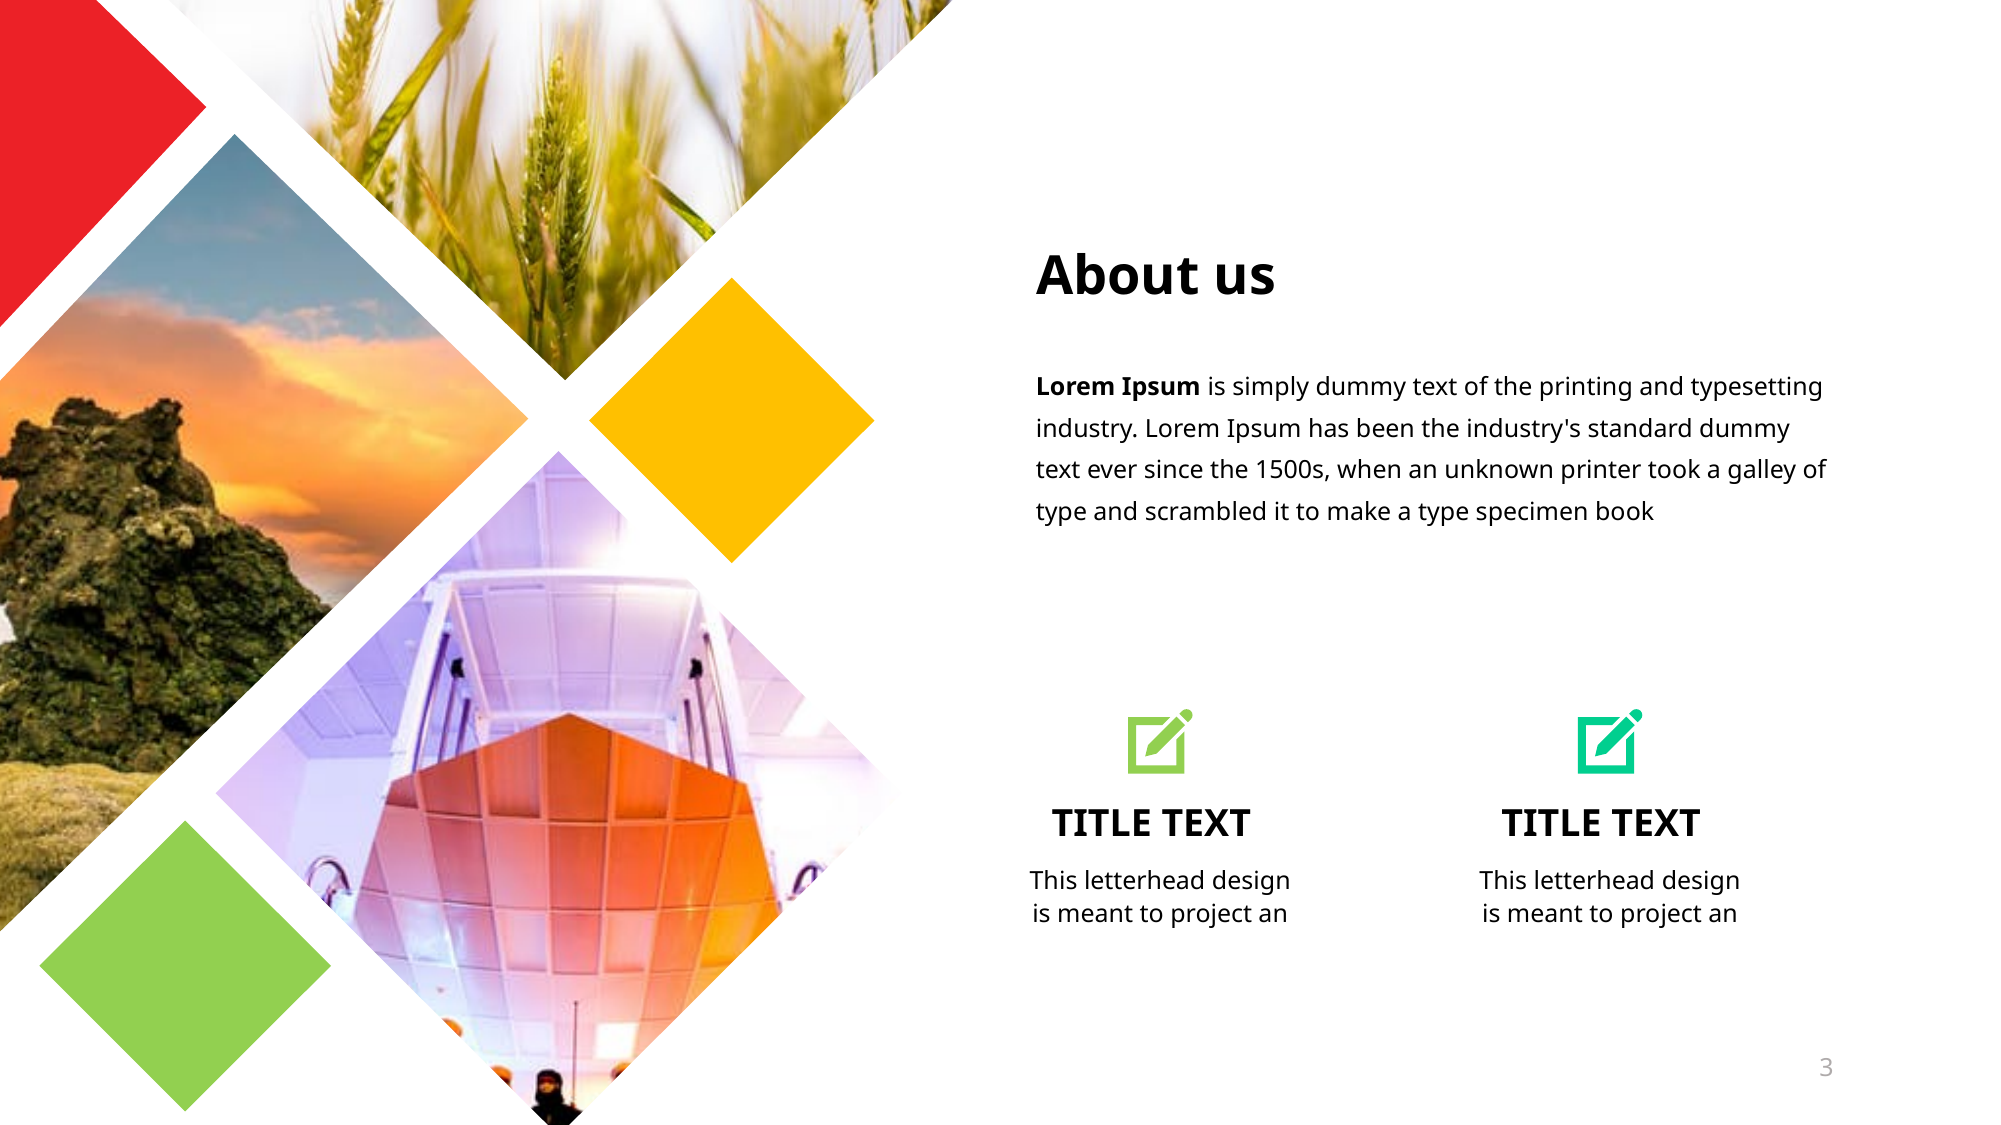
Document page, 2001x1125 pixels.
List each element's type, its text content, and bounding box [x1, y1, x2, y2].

picture [0, 0, 954, 1125]
slide_number 3 [1790, 1042, 1863, 1094]
text_box Lorem Ipsum is simply dummy text of the printing and typesetting industry. Lorem Ipsum has been the industry's standard dummy text ever since the 1500s, when an unknown printer took a galley of type and scrambled it to make a type specimen book [1021, 351, 1847, 533]
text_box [1470, 709, 1750, 929]
text_box [39, 933, 215, 1112]
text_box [1021, 709, 1300, 929]
title About us [1021, 221, 1327, 333]
text_box [589, 381, 875, 451]
text_box [0, 0, 168, 134]
